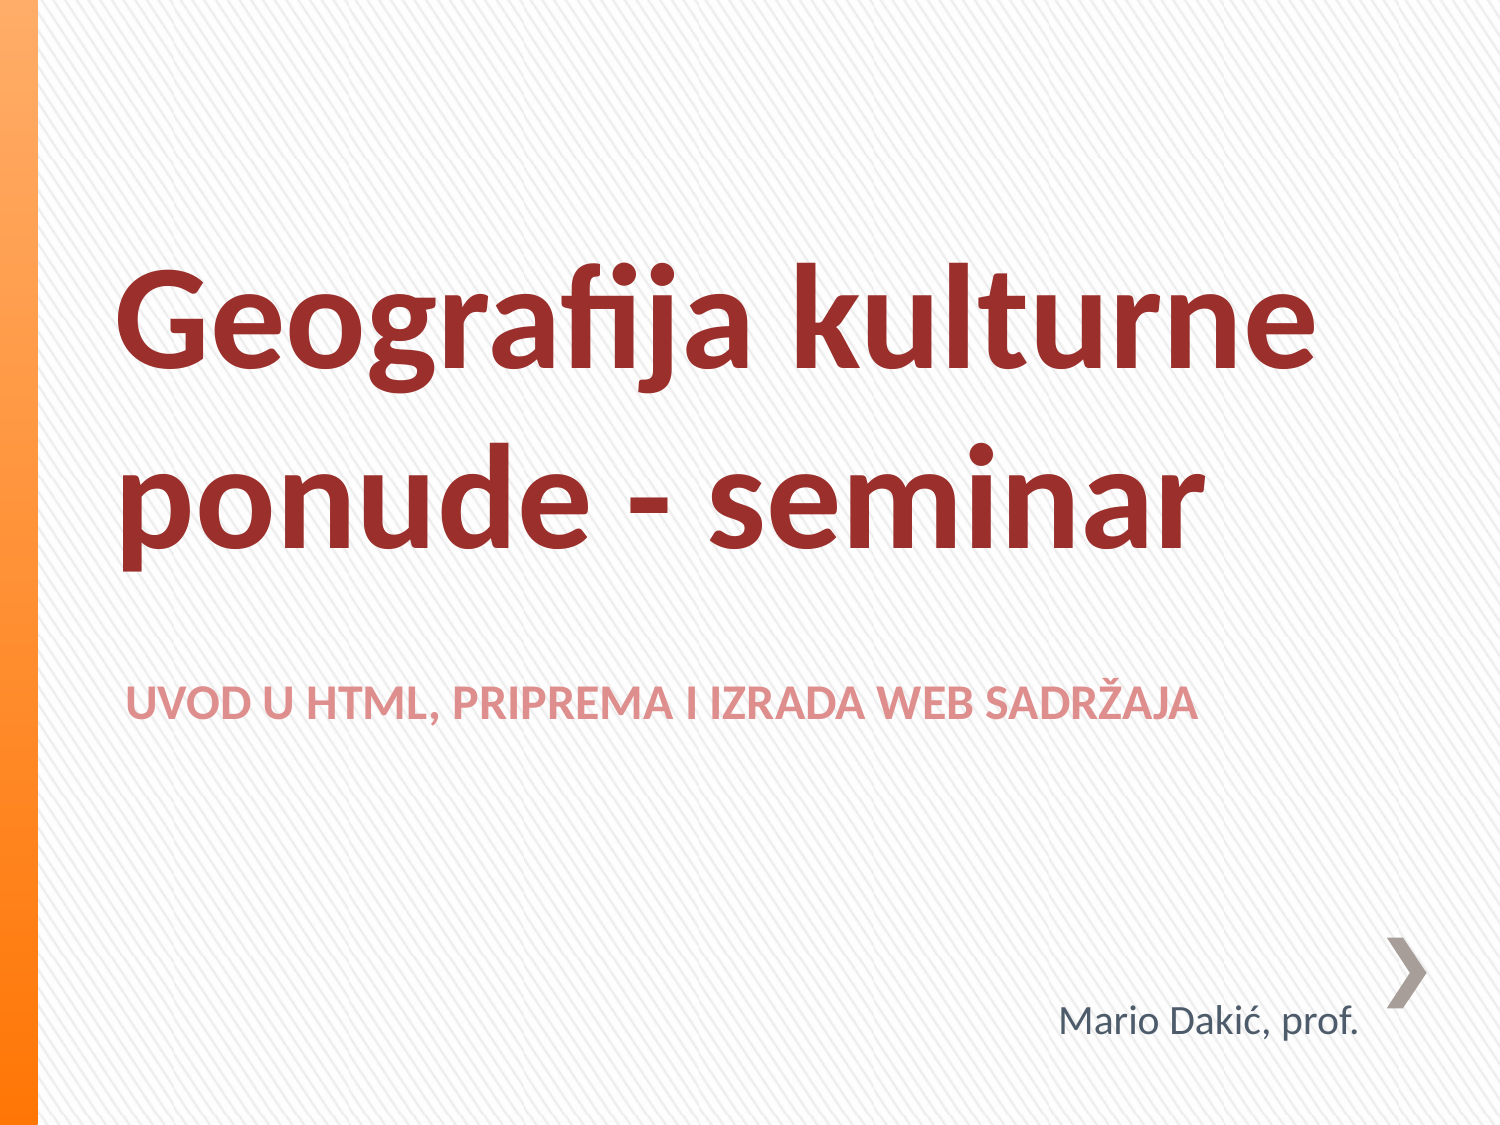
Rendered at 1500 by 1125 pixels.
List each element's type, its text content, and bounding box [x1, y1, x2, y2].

title Geografija kulturne ponude - seminar [99, 362, 1375, 586]
text_box Uvod u html, priprema i izrada web sadržaja [124, 674, 1400, 899]
list Mario Dakić, prof. [99, 891, 1375, 1125]
